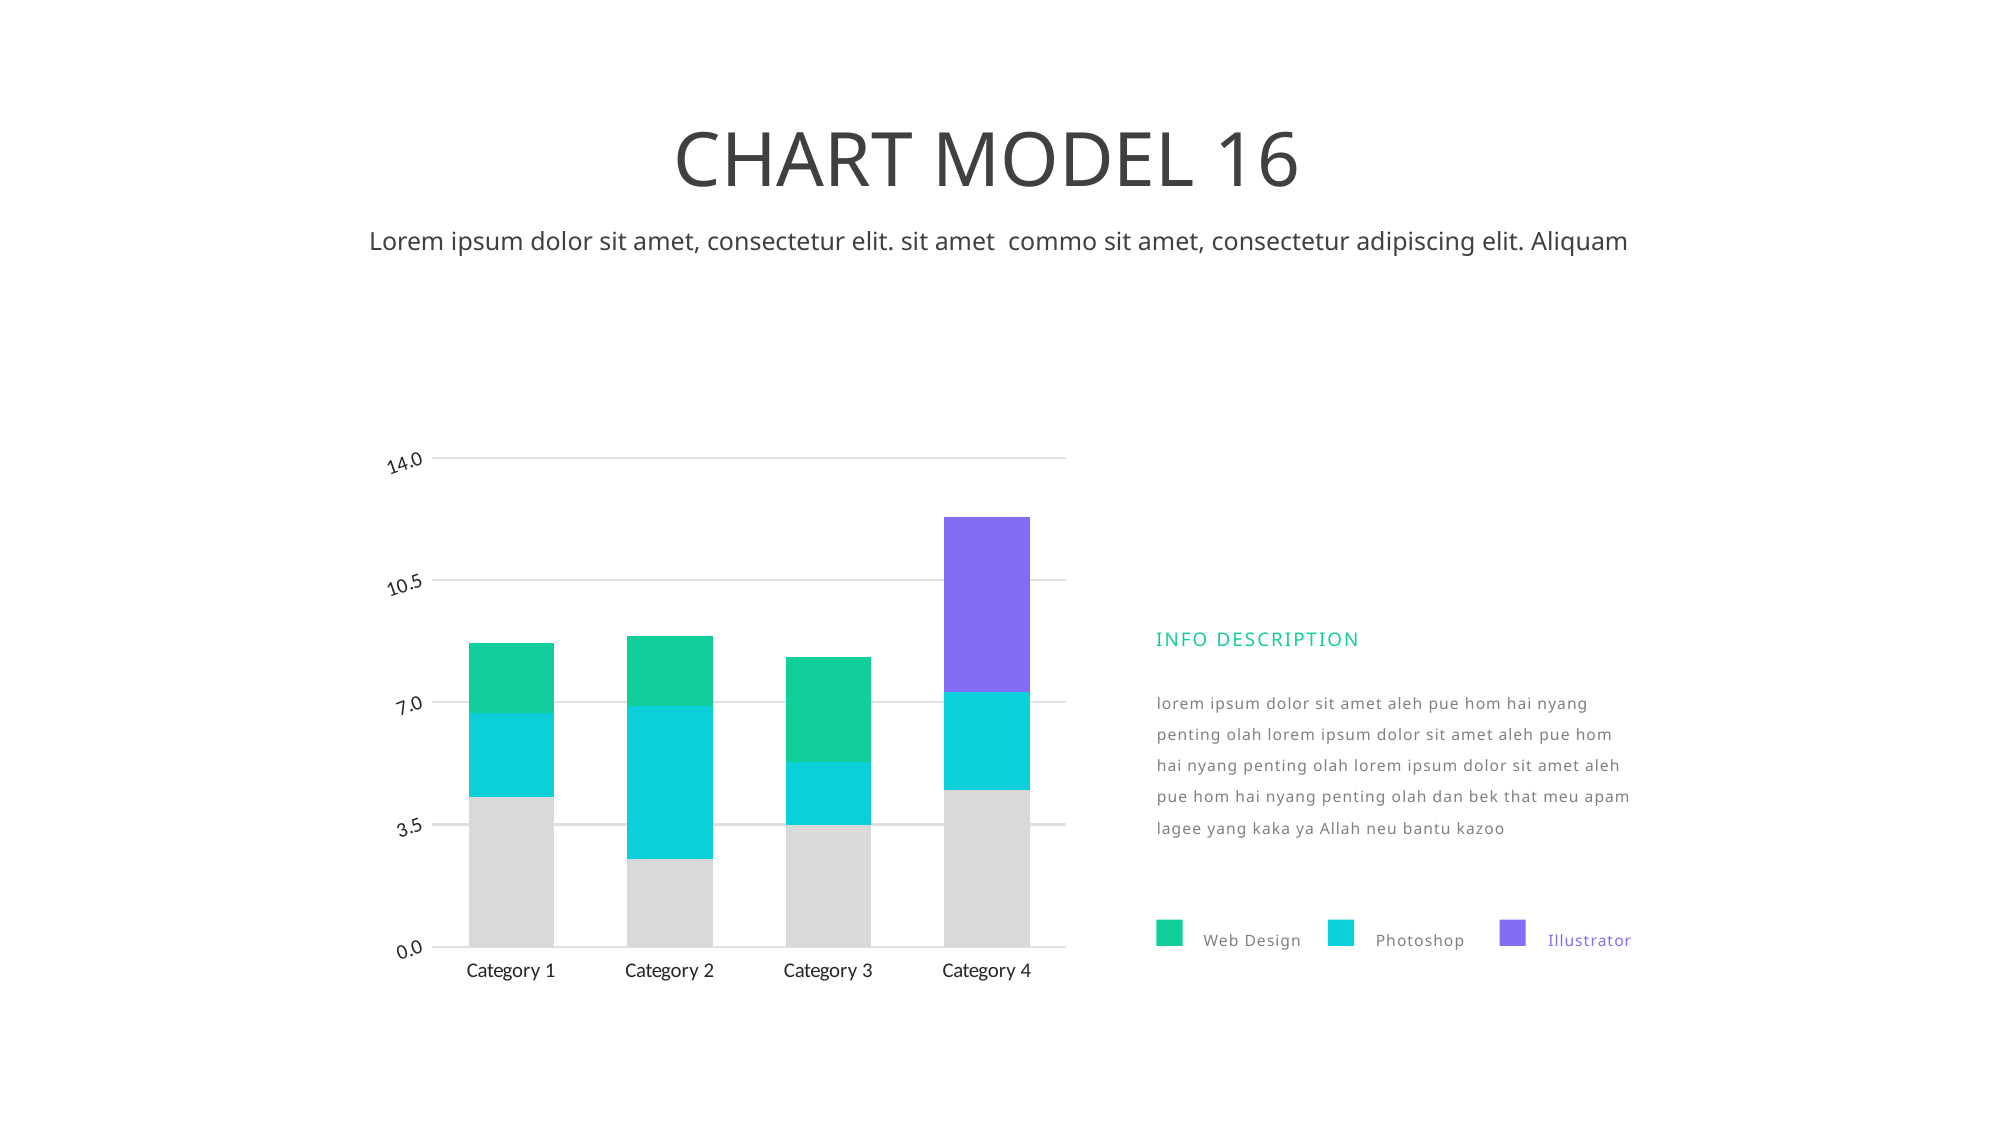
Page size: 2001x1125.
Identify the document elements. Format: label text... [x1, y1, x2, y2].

chart [366, 433, 1070, 1025]
text_box [1156, 919, 1183, 946]
text_box lorem ipsum dolor sit amet aleh pue hom hai nyang penting olah lorem ipsum dolor sit amet aleh pue hom hai nyang penting olah lorem ipsum dolor sit amet aleh pue hom hai nyang penting olah dan bek that meu apam lagee yang kaka ya Allah neu bantu kazoo [1152, 676, 1648, 842]
text_box Photoshop [1371, 914, 1498, 954]
text_box [1327, 919, 1355, 946]
text_box Info Description [1151, 618, 1501, 655]
text_box Illustrator [1544, 914, 1671, 954]
text_box Web Design [1199, 914, 1326, 954]
text_box CHART MODEL 16 [506, 66, 1469, 202]
text_box [1499, 919, 1526, 946]
text_box Lorem ipsum dolor sit amet, consectetur elit. sit amet commo sit amet, consectetur adipiscing elit. Aliquam [341, 202, 1659, 263]
